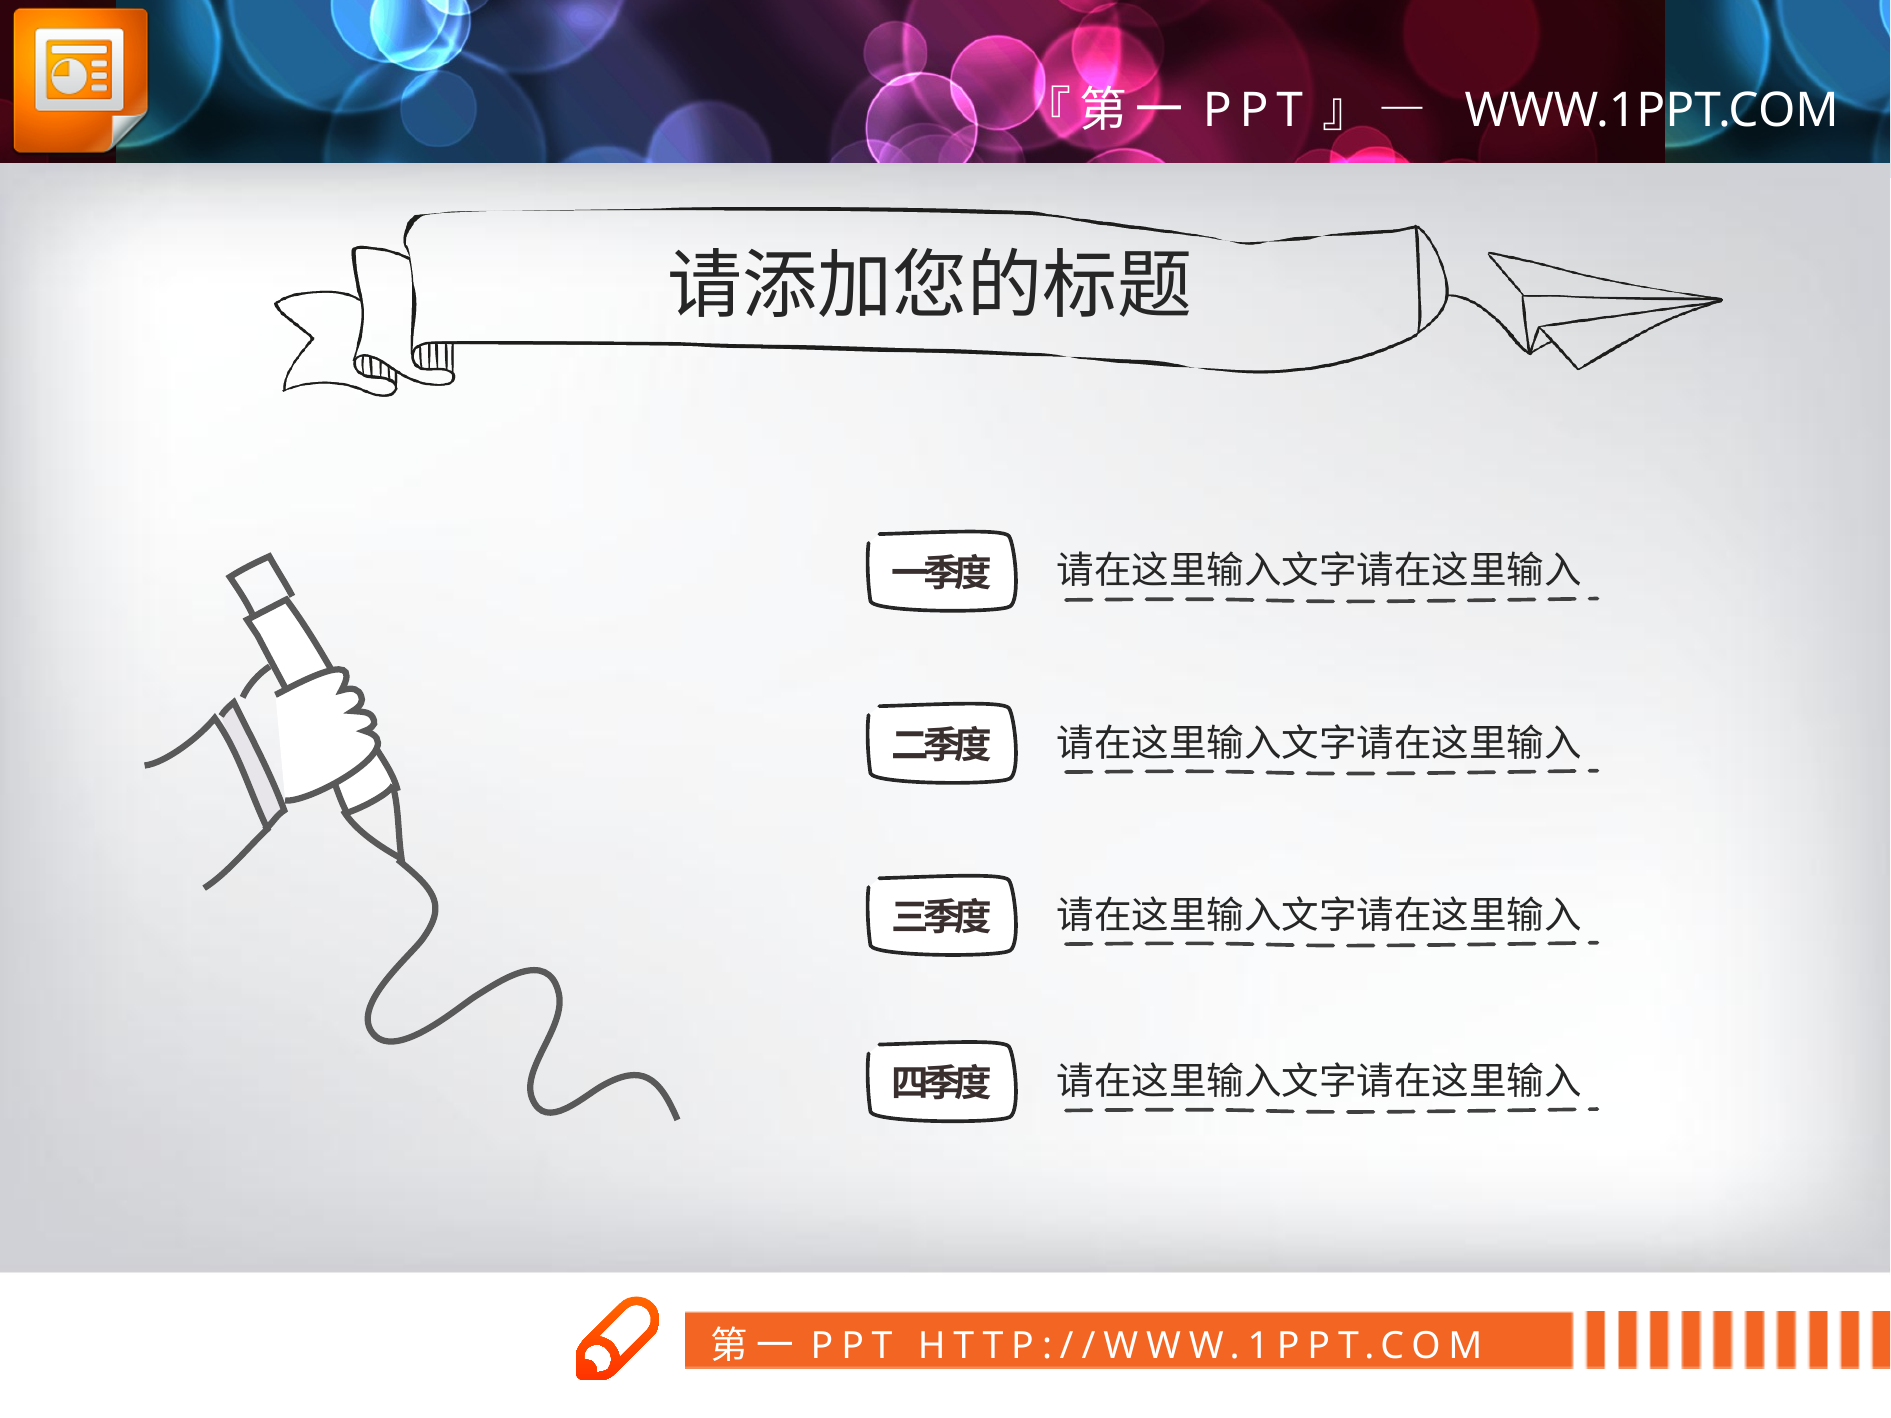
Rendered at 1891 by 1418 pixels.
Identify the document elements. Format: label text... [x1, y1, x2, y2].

text_box 请在这里输入文字请在这里输入 [1042, 527, 1795, 599]
picture [685, 1311, 1891, 1369]
text_box 请在这里输入文字请在这里输入 [1042, 1038, 1795, 1110]
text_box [165, 562, 609, 1194]
text_box 二季度 [867, 703, 1016, 783]
text_box 请在这里输入文字请在这里输入 [1042, 699, 1795, 771]
text_box 四季度 [867, 1042, 1016, 1122]
text_box 一季度 [867, 531, 1016, 611]
picture [0, 0, 1891, 1275]
text_box 三季度 [867, 875, 1016, 955]
text_box 请在这里输入文字请在这里输入 [1042, 871, 1795, 943]
